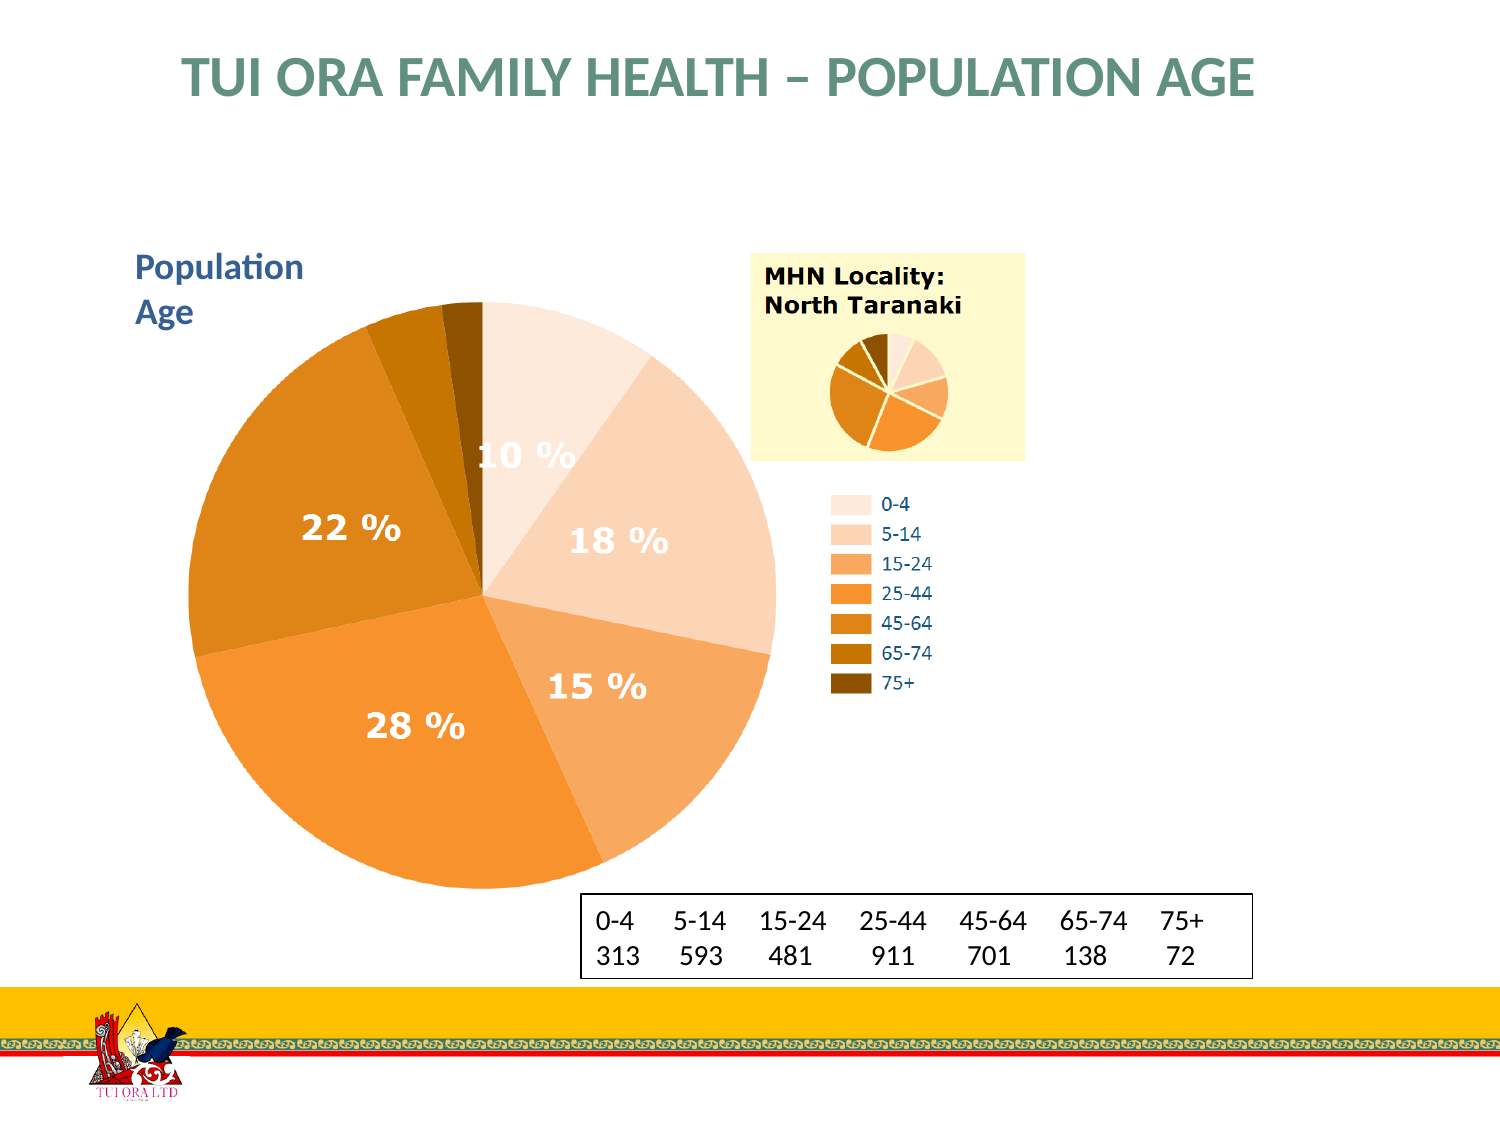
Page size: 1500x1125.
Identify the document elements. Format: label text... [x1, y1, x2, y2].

text_box Population Age [120, 234, 353, 340]
text_box 0-4 5-14 15-24 25-44 45-64 65-74 75+ 313 593 481 911 701 138 72 [580, 894, 1253, 979]
text_box TUI ORA FAMILY HEALTH – POPULATION AGE [163, 30, 1274, 296]
picture [147, 252, 1026, 938]
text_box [0, 987, 1500, 1105]
